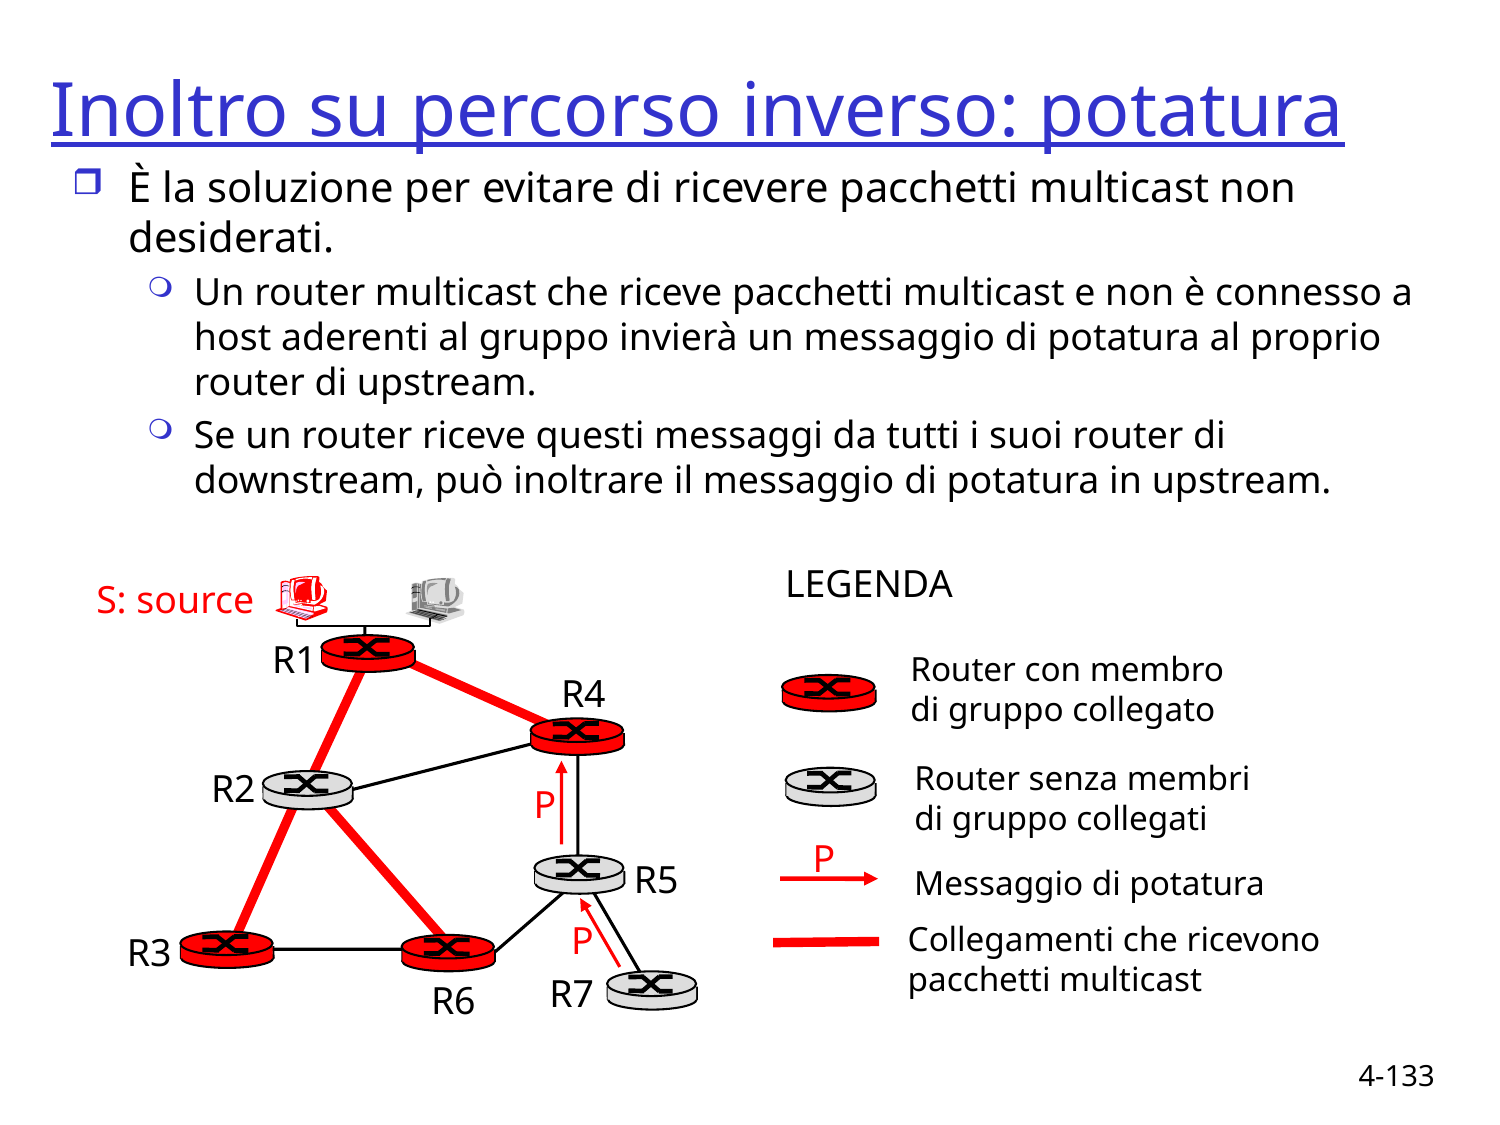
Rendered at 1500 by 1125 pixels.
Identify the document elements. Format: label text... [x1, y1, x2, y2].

text_box Router senza membri di gruppo collegati [899, 750, 1266, 845]
text_box [555, 764, 568, 773]
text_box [262, 770, 353, 810]
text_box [530, 718, 625, 756]
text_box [785, 767, 876, 807]
text_box S: source [81, 568, 270, 629]
text_box LEGENDA [770, 552, 968, 613]
text_box R7 [534, 962, 610, 1022]
list È la soluzione per evitare di ricevere pacchetti multicast non desiderati. Un router multicast che riceve pacchetti multicast e non è connesso a host aderenti al gruppo invierà un messaggio di potatura al proprio router di upstream. Se un router riceve questi messaggi da tutti i suoi router di downstream, può inoltrare il messaggio di potatura in upstream. [56, 152, 1443, 554]
text_box Messaggio di potatura [899, 855, 1397, 910]
text_box R5 [618, 848, 694, 909]
text_box Collegamenti che ricevono pacchetti multicast [892, 911, 1336, 1006]
text_box R3 [112, 921, 187, 982]
text_box P [556, 909, 609, 970]
text_box [851, 872, 879, 885]
slide_number 4-133 [1338, 1049, 1451, 1125]
text_box R1 [257, 629, 332, 689]
text_box P [797, 828, 851, 888]
text_box P [518, 773, 572, 834]
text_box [534, 855, 625, 894]
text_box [401, 934, 496, 972]
text_box [580, 901, 592, 909]
text_box R2 [196, 757, 271, 818]
text_box R4 [546, 662, 621, 717]
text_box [781, 674, 876, 712]
text_box R6 [416, 979, 491, 1029]
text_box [275, 575, 466, 673]
title Inoltro su percorso inverso: potatura [35, 49, 1451, 163]
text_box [179, 931, 274, 969]
text_box Router con membro di gruppo collegato [895, 640, 1240, 736]
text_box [606, 971, 698, 1010]
